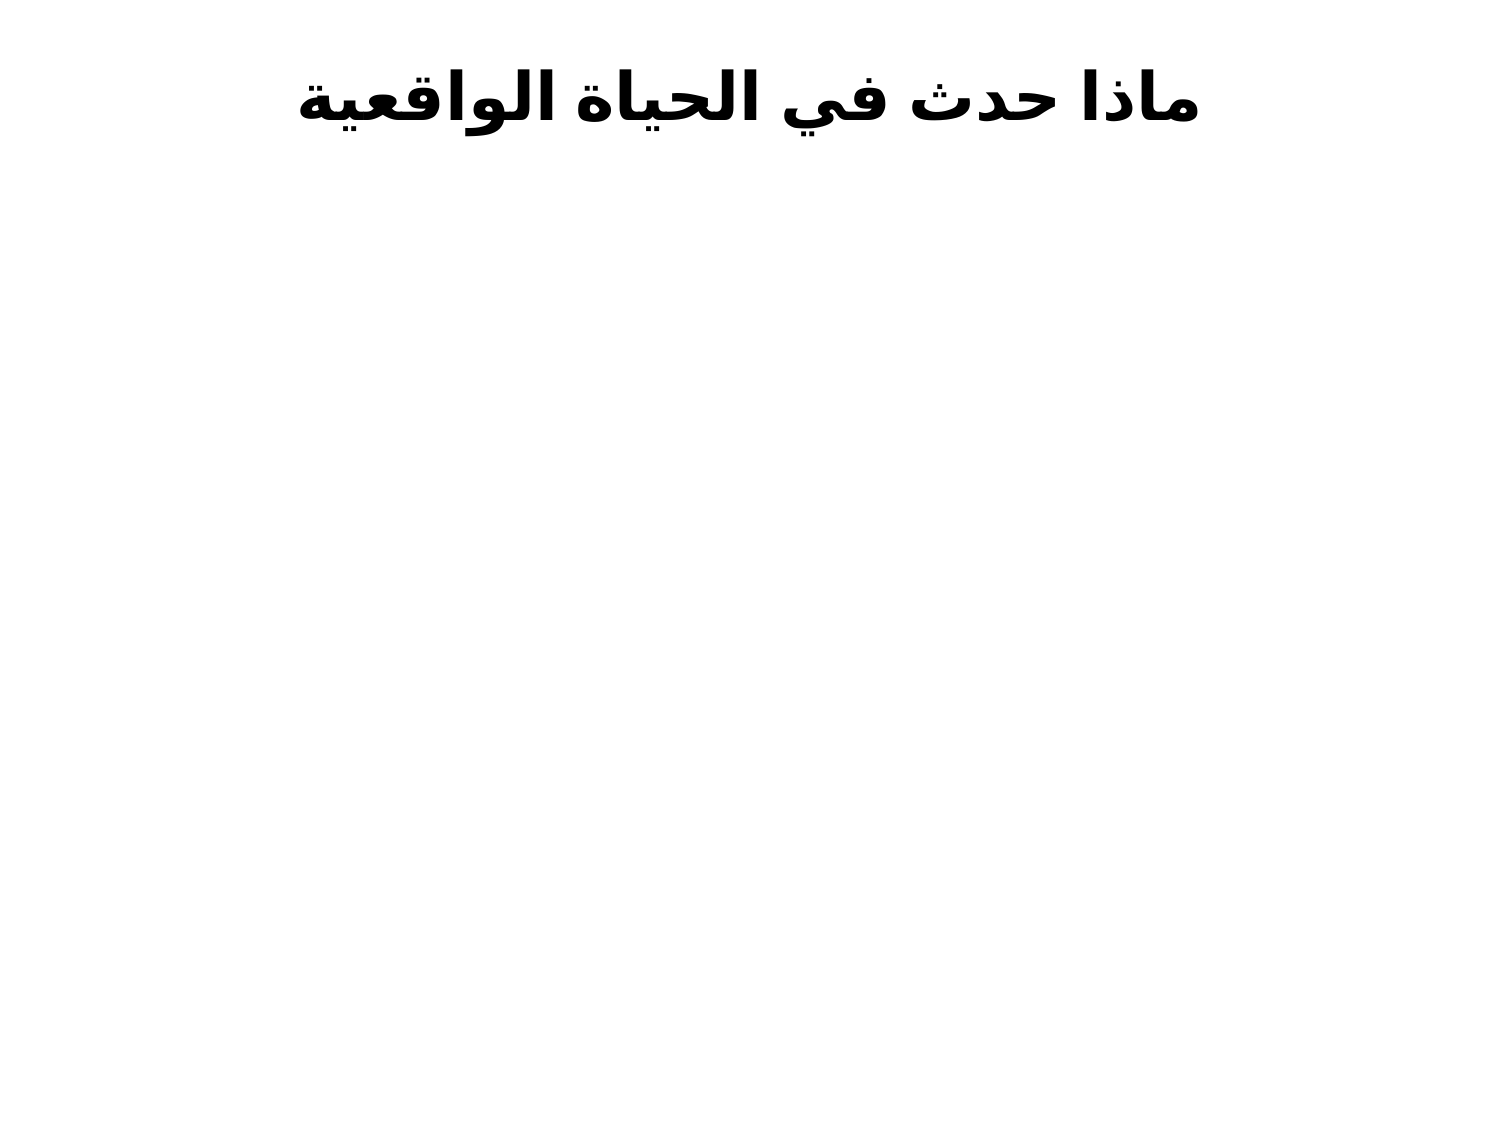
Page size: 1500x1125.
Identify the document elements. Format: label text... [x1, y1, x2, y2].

title ماذا حدث في الحياة الواقعية [75, 0, 1425, 188]
